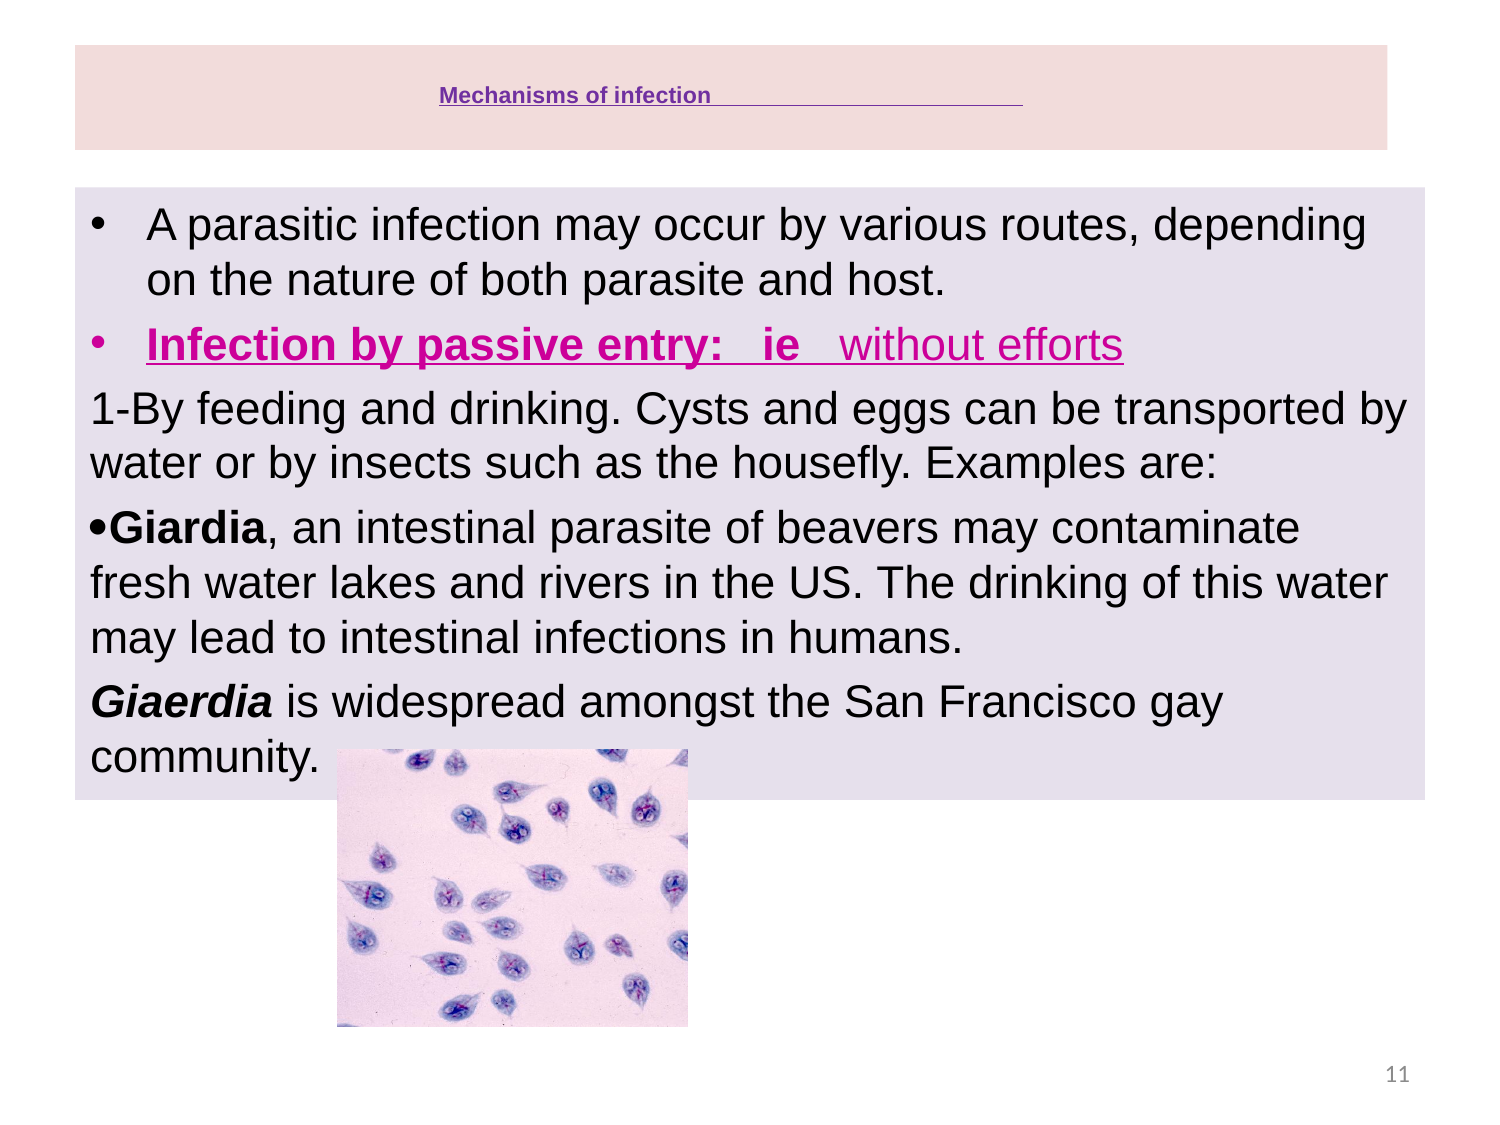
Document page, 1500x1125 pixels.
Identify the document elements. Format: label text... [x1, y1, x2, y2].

title Mechanisms of infection [75, 45, 1388, 150]
list A parasitic infection may occur by various routes, depending on the nature of both parasite and host. Infection by passive entry: ie without efforts 1-By feeding and drinking. Cysts and eggs can be transported by water or by insects such as the housefly. Examples are: Giardia, an intestinal parasite of beavers may contaminate fresh water lakes and rivers in the US. The drinking of this water may lead to intestinal infections in humans. Giaerdia is widespread amongst the San Francisco gay community. [75, 187, 1425, 800]
slide_number 11 [1074, 1042, 1425, 1103]
picture [337, 749, 688, 1027]
